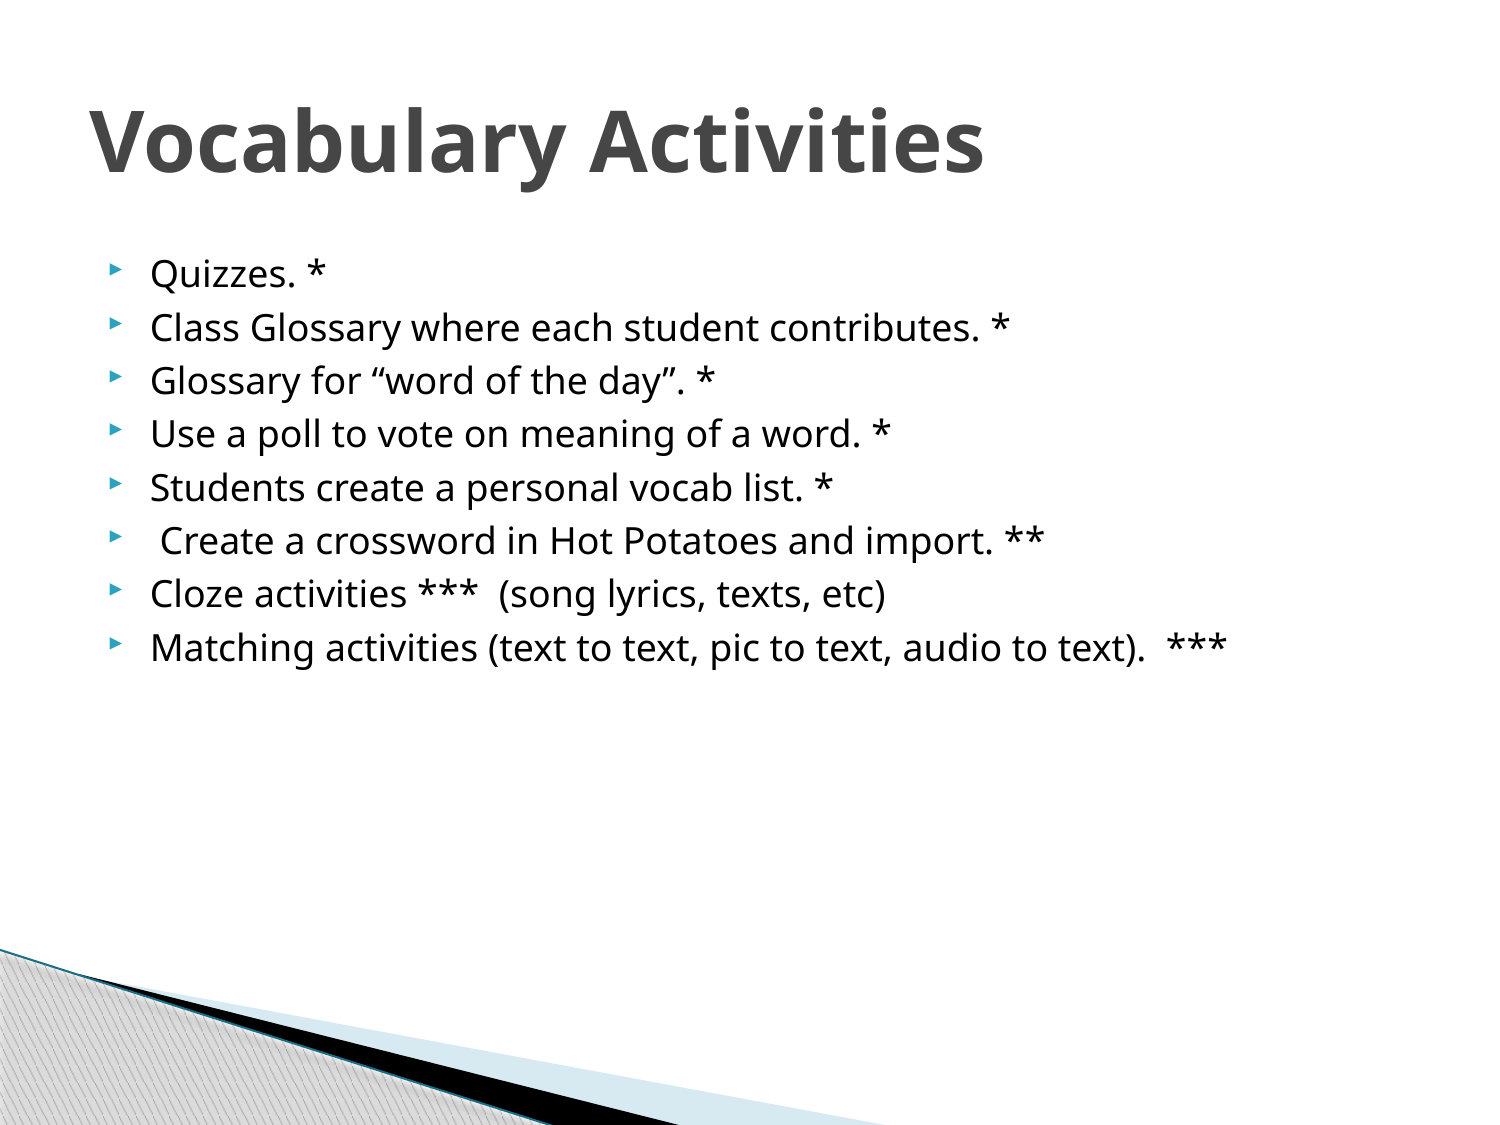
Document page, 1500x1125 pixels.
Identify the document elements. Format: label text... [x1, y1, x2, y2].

list Quizzes. * Class Glossary where each student contributes. * Glossary for “word of the day”. * Use a poll to vote on meaning of a word. * Students create a personal vocab list. * Create a crossword in Hot Potatoes and import. ** Cloze activities *** (song lyrics, texts, etc) Matching activities (text to text, pic to text, audio to text). *** [75, 243, 1425, 986]
title Vocabulary Activities [75, 45, 1425, 233]
